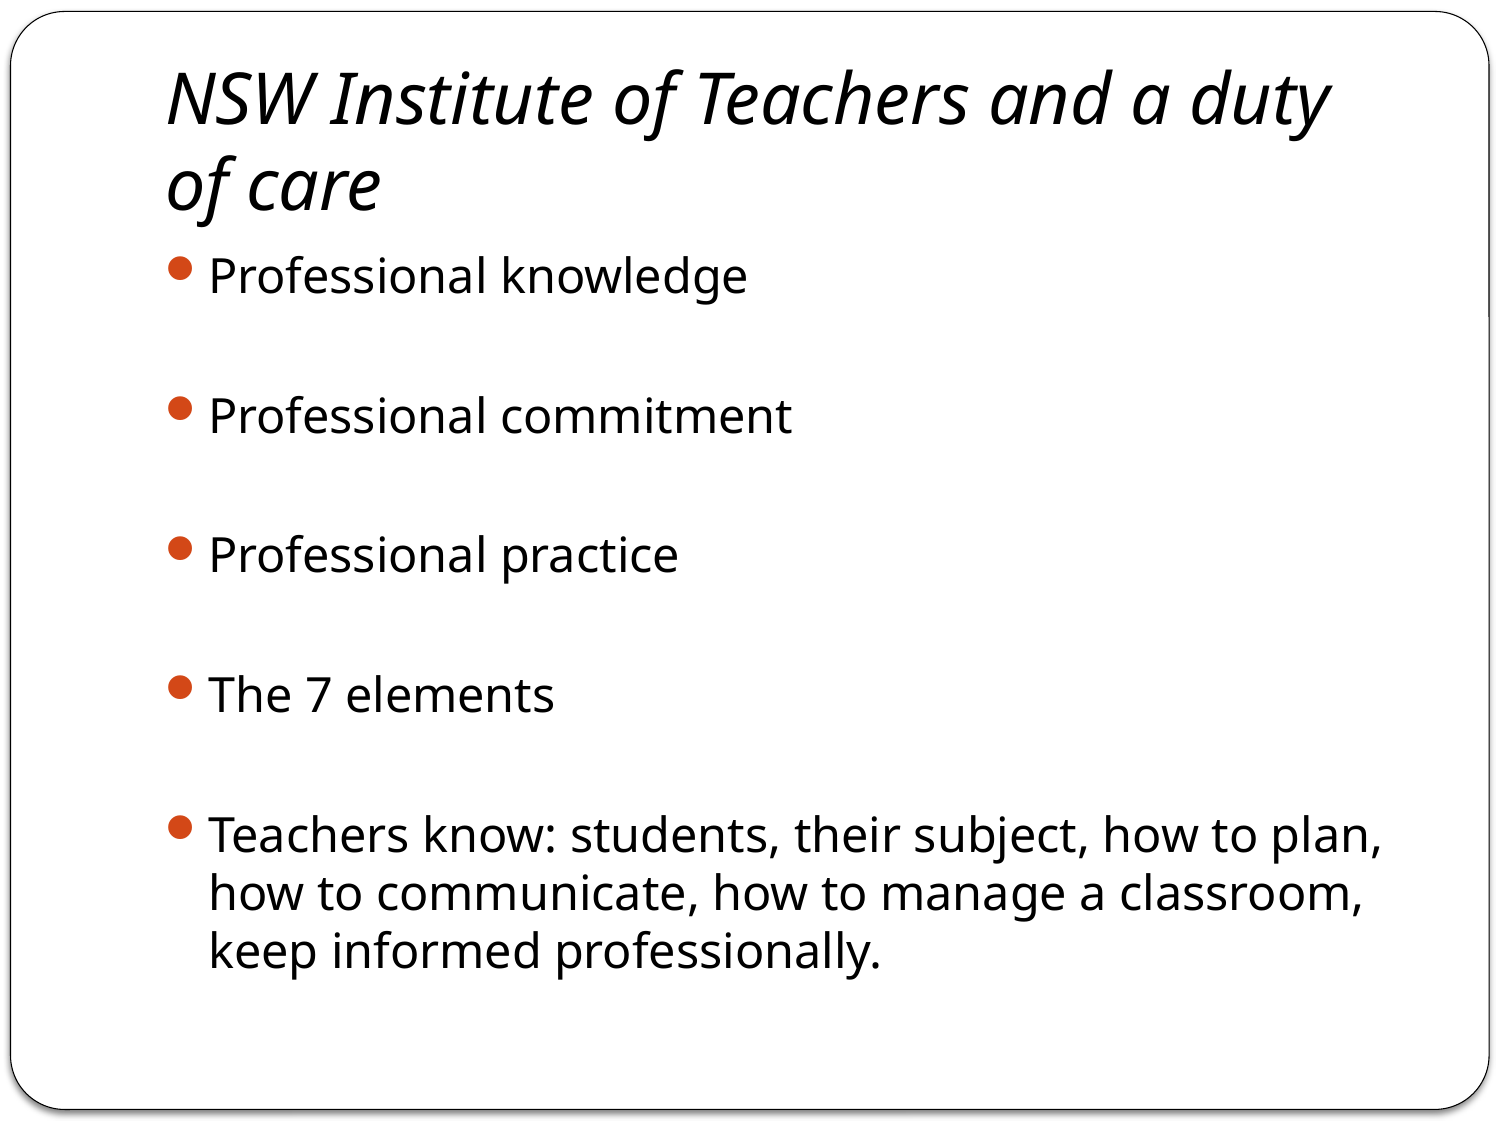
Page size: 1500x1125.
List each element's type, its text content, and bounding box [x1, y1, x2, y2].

title NSW Institute of Teachers and a duty of care [150, 45, 1425, 233]
list Professional knowledge Professional commitment Professional practice The 7 elements Teachers know: students, their subject, how to plan, how to communicate, how to manage a classroom, keep informed professionally. [150, 237, 1425, 988]
